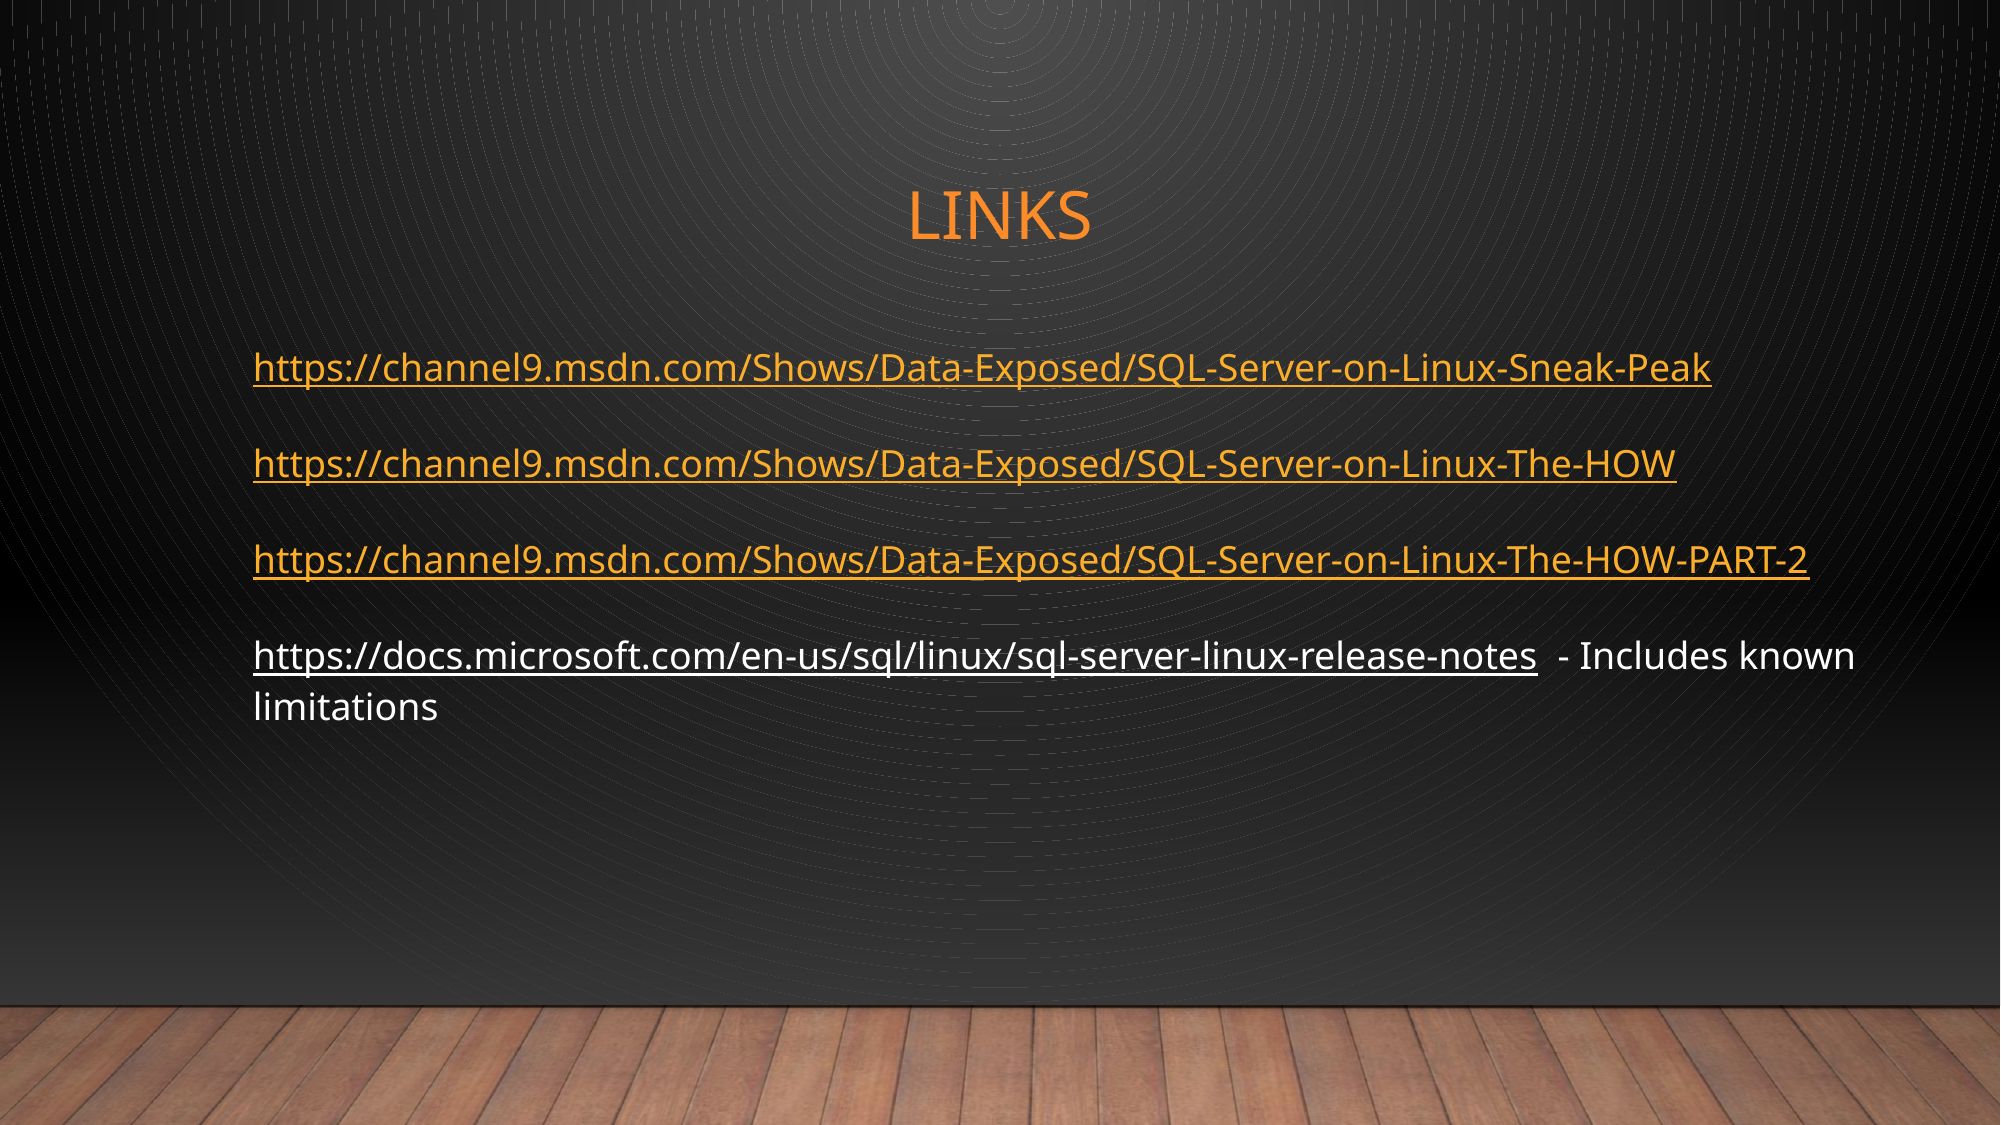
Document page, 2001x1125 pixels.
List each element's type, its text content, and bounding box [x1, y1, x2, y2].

title LINKS [238, 131, 1763, 305]
text_box https://channel9.msdn.com/Shows/Data-Exposed/SQL-Server-on-Linux-Sneak-Peak https://channel9.msdn.com/Shows/Data-Exposed/SQL-Server-on-Linux-The-HOW https://channel9.msdn.com/Shows/Data-Exposed/SQL-Server-on-Linux-The-HOW-PART-2 https://docs.microsoft.com/en-us/sql/linux/sql-server-linux-release-notes - Includes known limitations [238, 336, 1877, 781]
picture [0, 1005, 2000, 1125]
